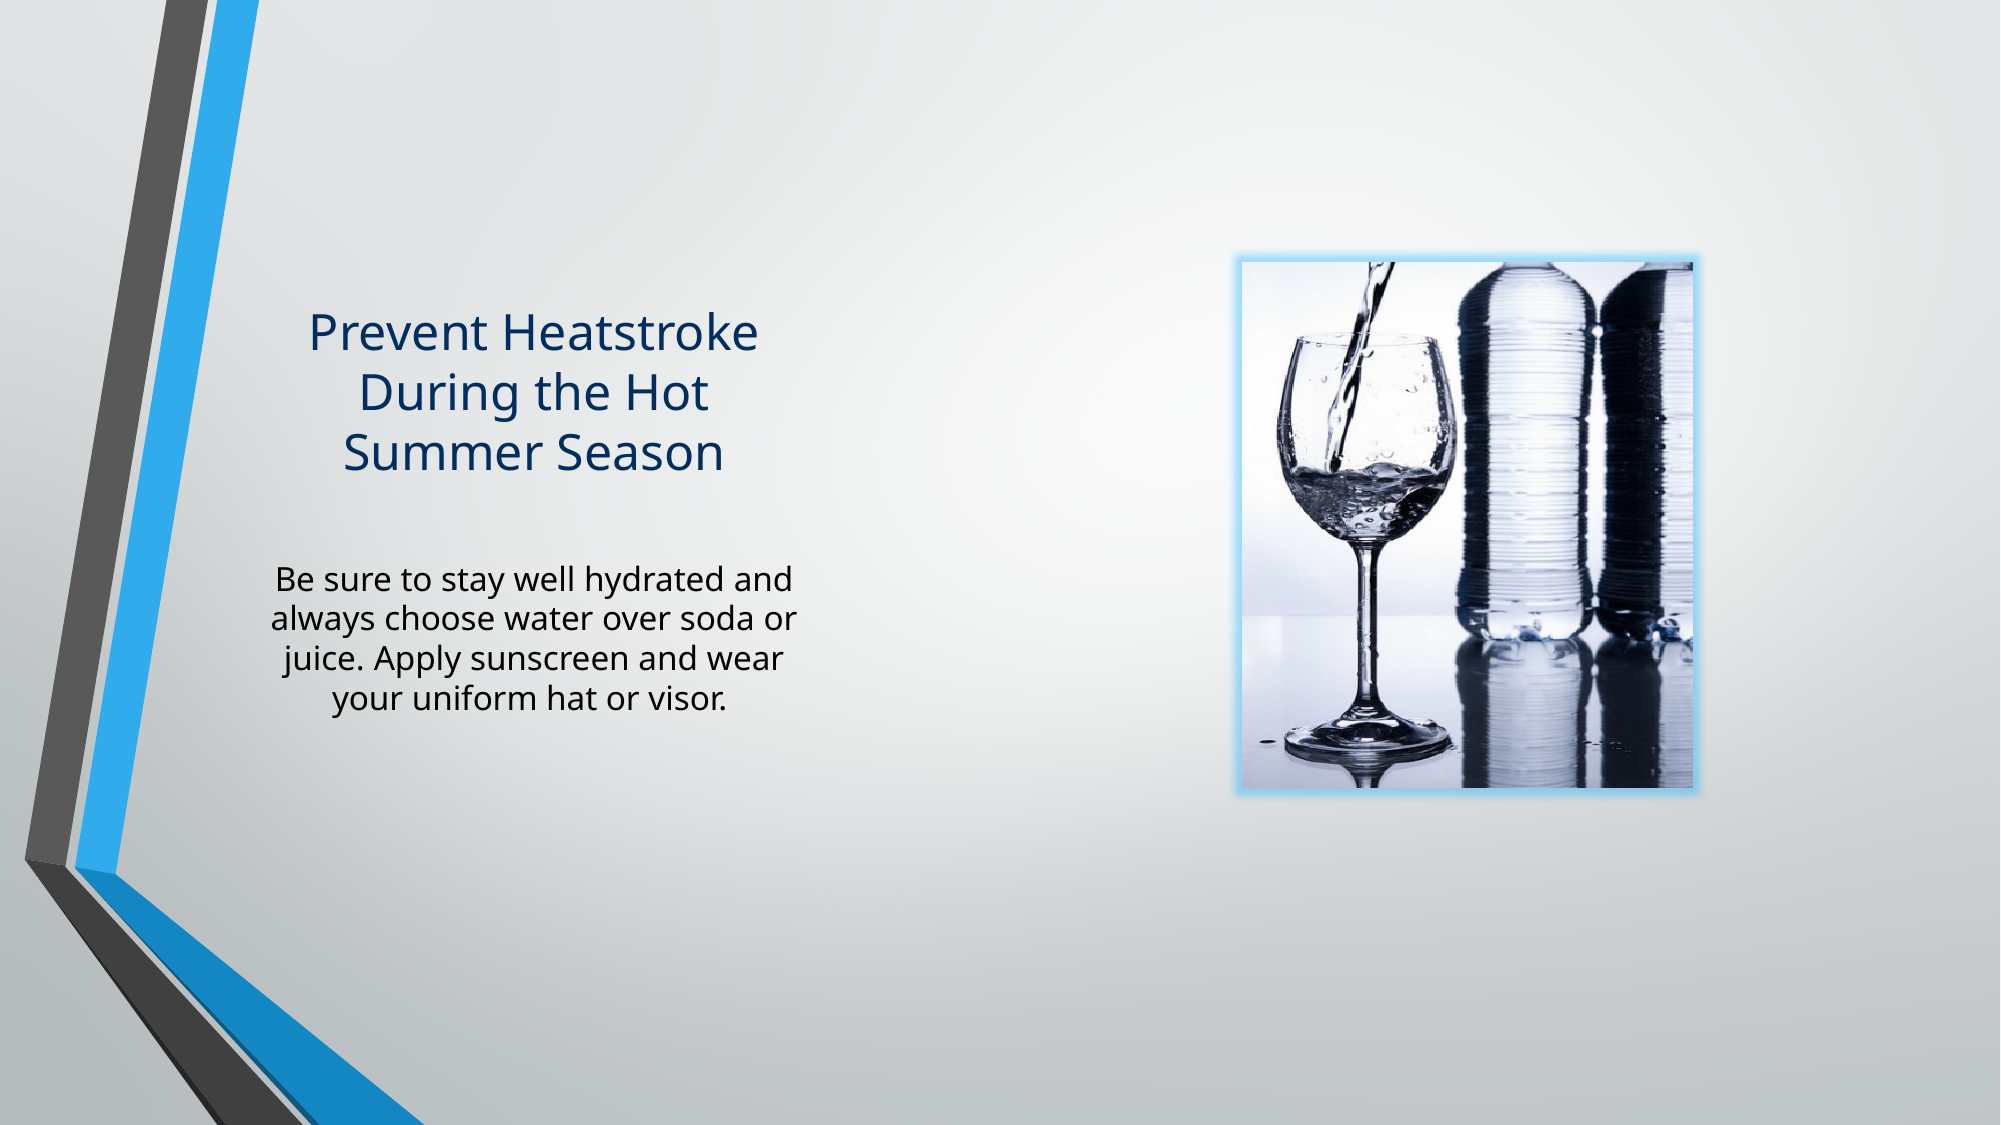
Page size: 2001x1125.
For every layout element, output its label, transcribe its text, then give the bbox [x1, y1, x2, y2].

list Be sure to stay well hydrated and always choose water over soda or juice. Apply sunscreen and wear your uniform hat or visor. [243, 487, 826, 788]
title Prevent Heatstroke During the Hot Summer Season [243, 262, 826, 487]
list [1242, 262, 1693, 788]
